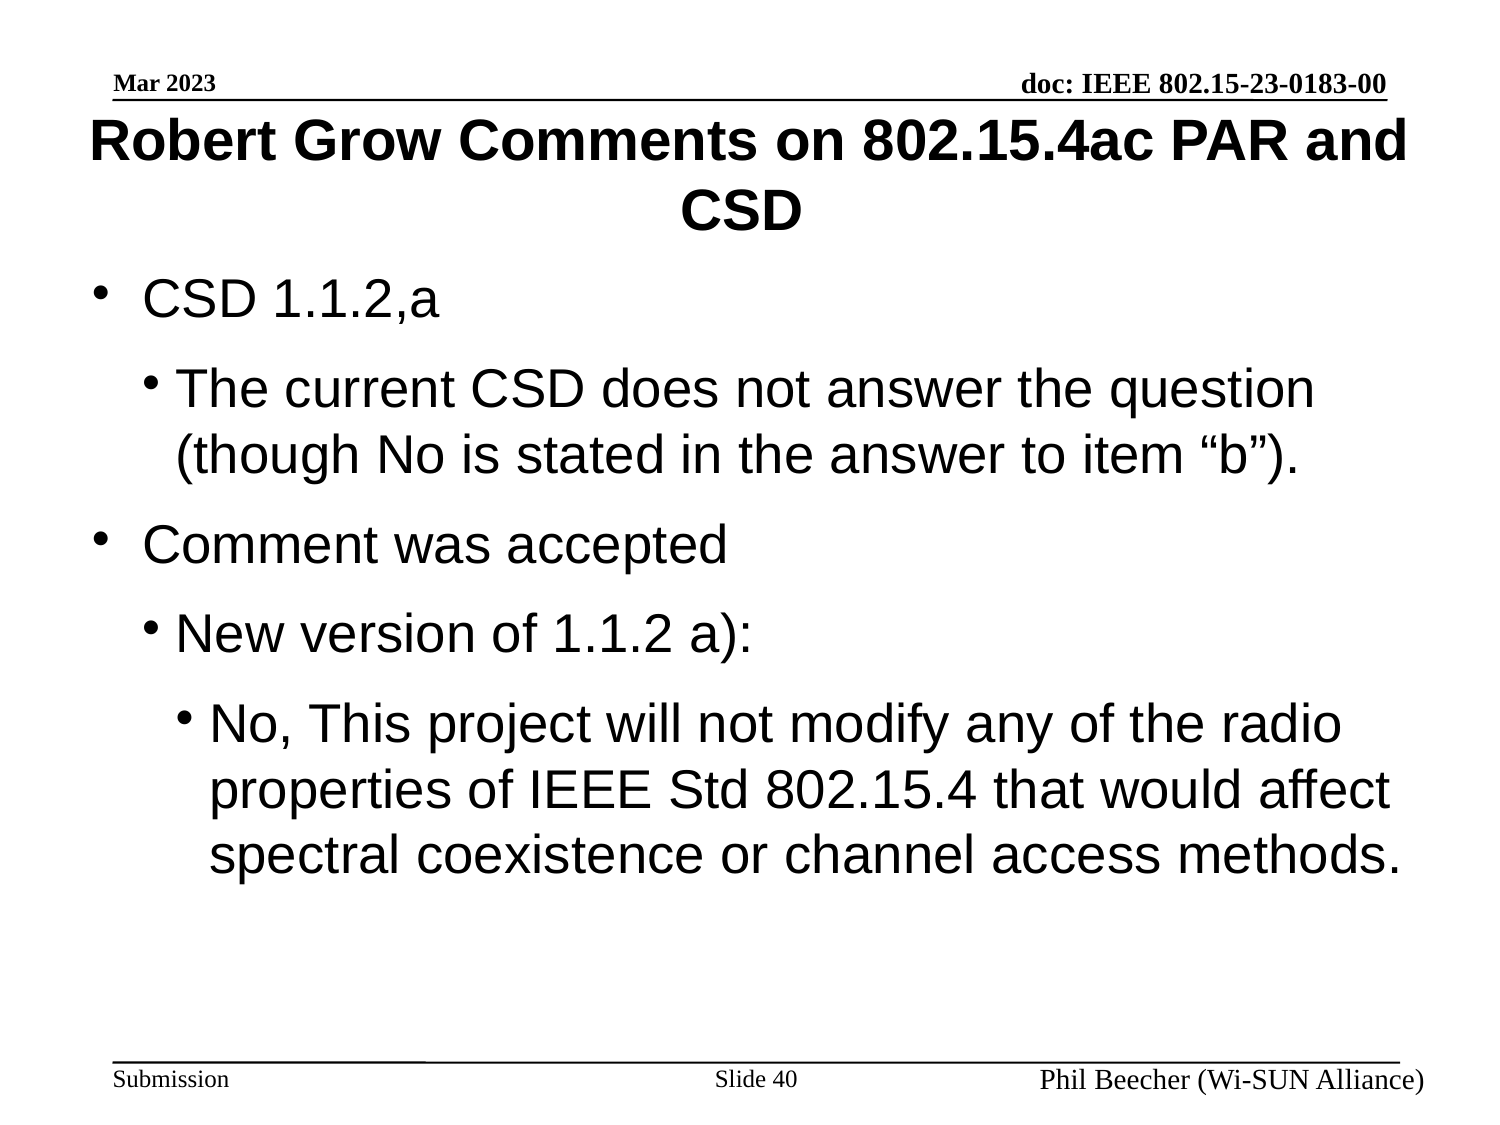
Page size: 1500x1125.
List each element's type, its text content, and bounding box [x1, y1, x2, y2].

text_box Robert Grow Comments on 802.15.4ac PAR and CSD [74, 112, 1425, 233]
text_box Slide 40 [675, 1062, 838, 1093]
text_box CSD 1.1.2,a The current CSD does not answer the question (though No is stated in the answer to item “b”). Comment was accepted New version of 1.1.2 a): No, This project will not modify any of the radio properties of IEEE Std 802.15.4 that would affect spectral coexistence or channel access methods. [74, 263, 1425, 916]
